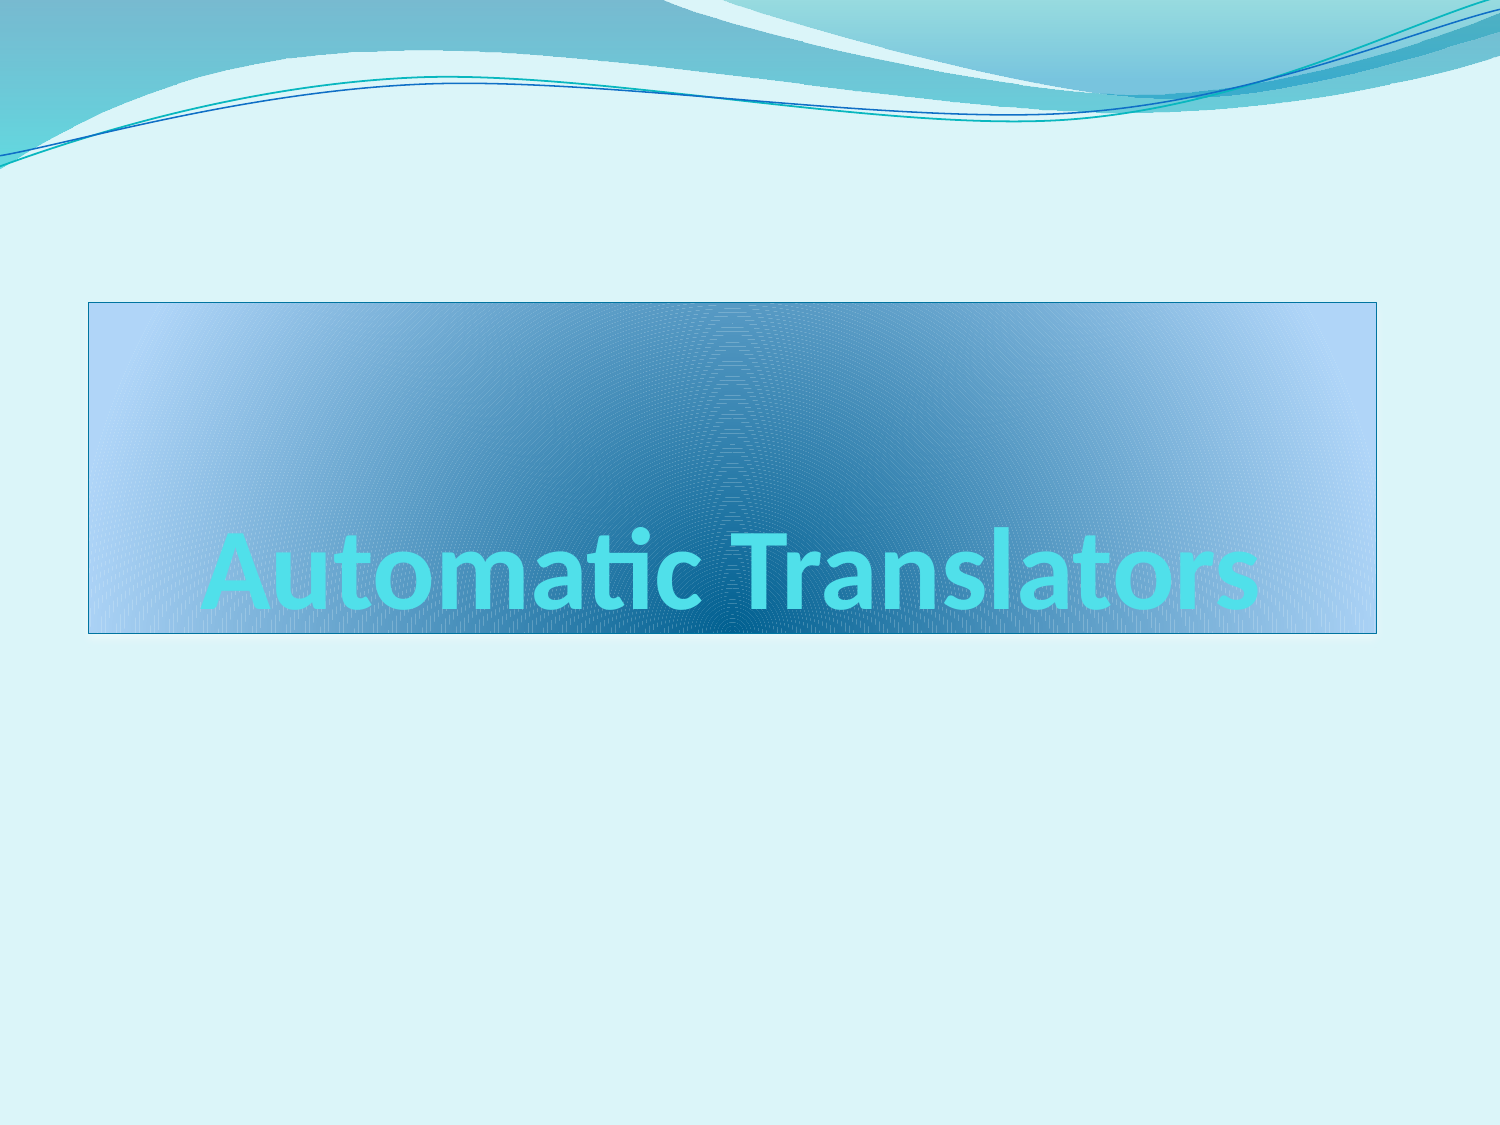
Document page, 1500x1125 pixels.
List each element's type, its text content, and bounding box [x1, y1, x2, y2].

title Automatic Translators [88, 302, 1377, 634]
